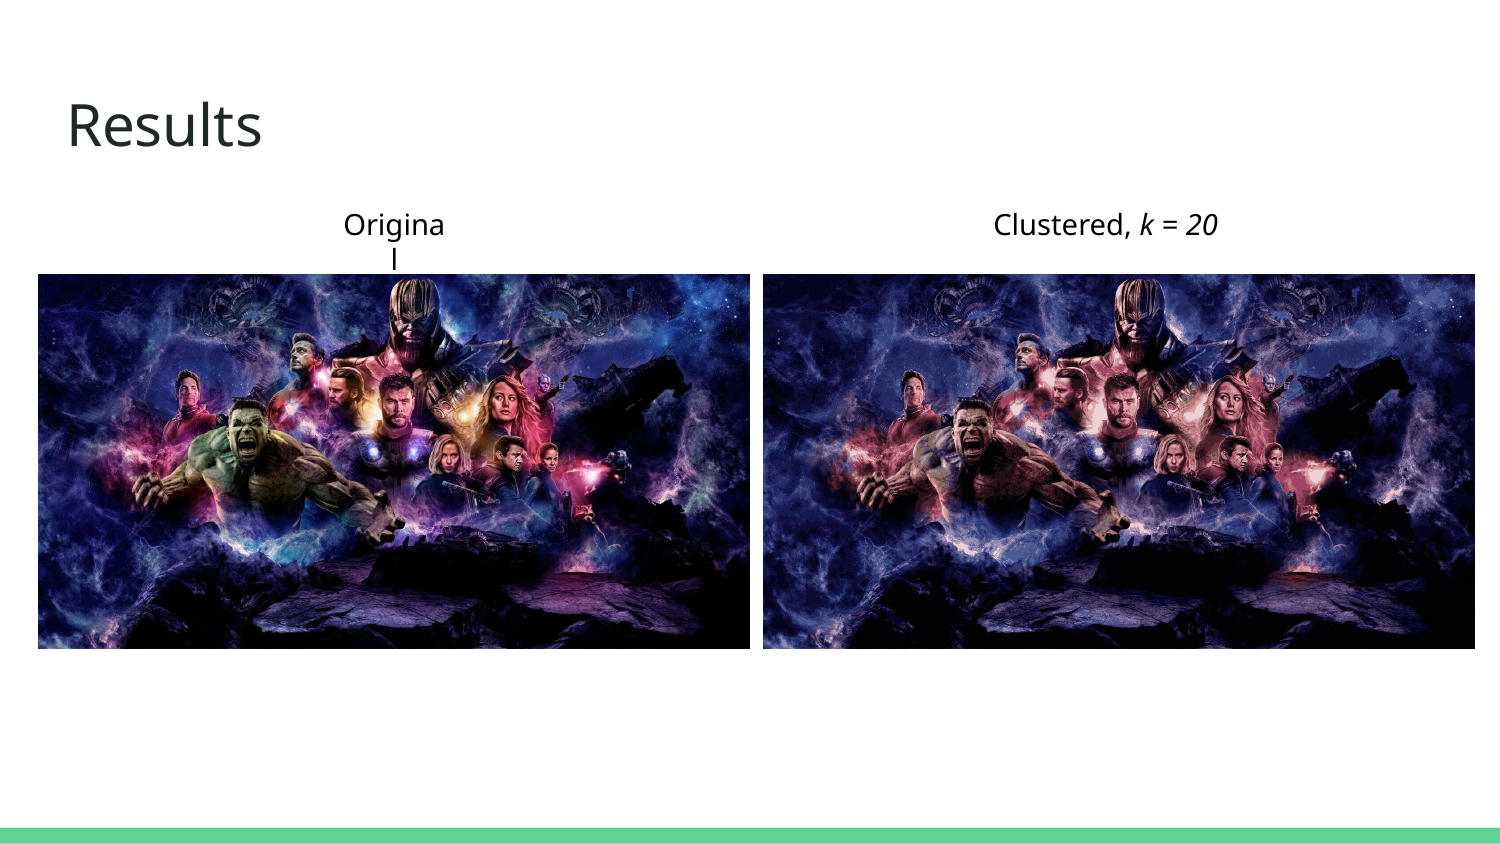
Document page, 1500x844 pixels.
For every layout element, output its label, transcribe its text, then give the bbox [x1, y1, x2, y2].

text_box Original [327, 191, 461, 256]
title Results [51, 72, 1449, 167]
picture [762, 274, 1475, 649]
text_box Clustered, k = 20 [976, 191, 1235, 256]
picture [38, 274, 751, 649]
